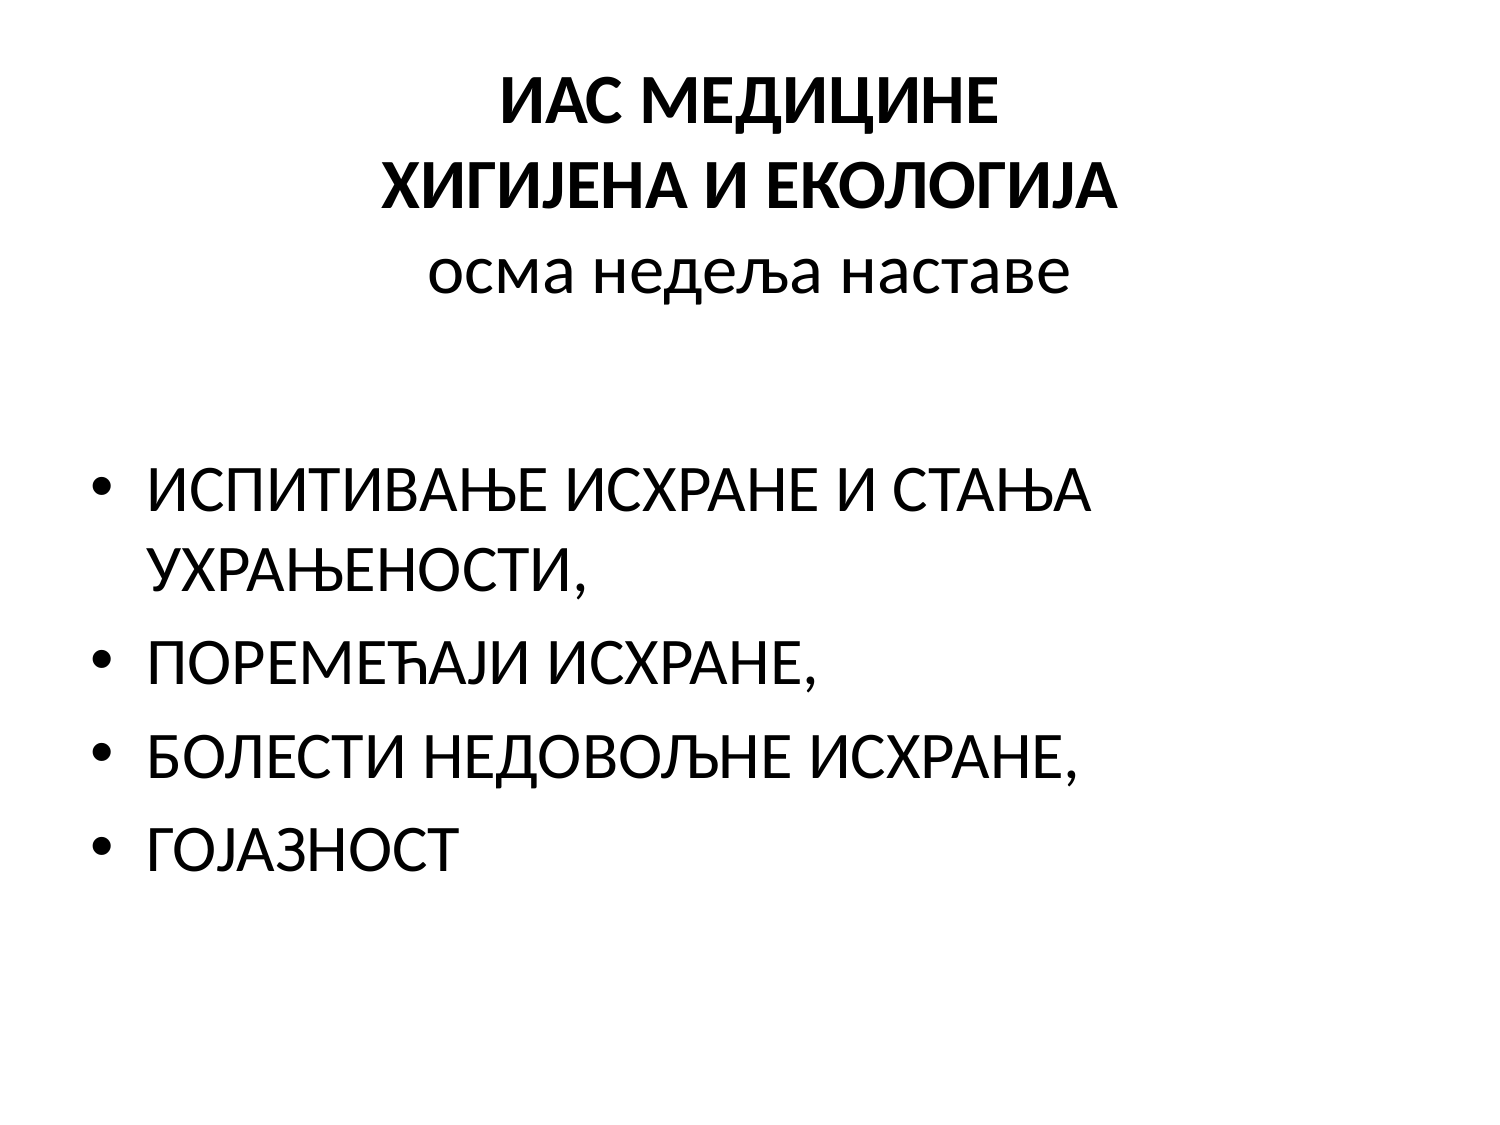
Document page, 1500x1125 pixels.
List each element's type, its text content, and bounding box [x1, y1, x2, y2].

list ИСПИТИВАЊЕ ИСХРАНЕ И СТАЊА УХРАЊЕНОСТИ, ПОРЕМЕЋАЈИ ИСХРАНЕ, БОЛЕСТИ НЕДОВОЉНЕ ИСХРАНЕ, ГОЈАЗНОСТ [75, 437, 1425, 1005]
title ИАС МЕДИЦИНЕ ХИГИЈЕНА И ЕКОЛОГИЈА осма недеља наставе [75, 45, 1425, 400]
